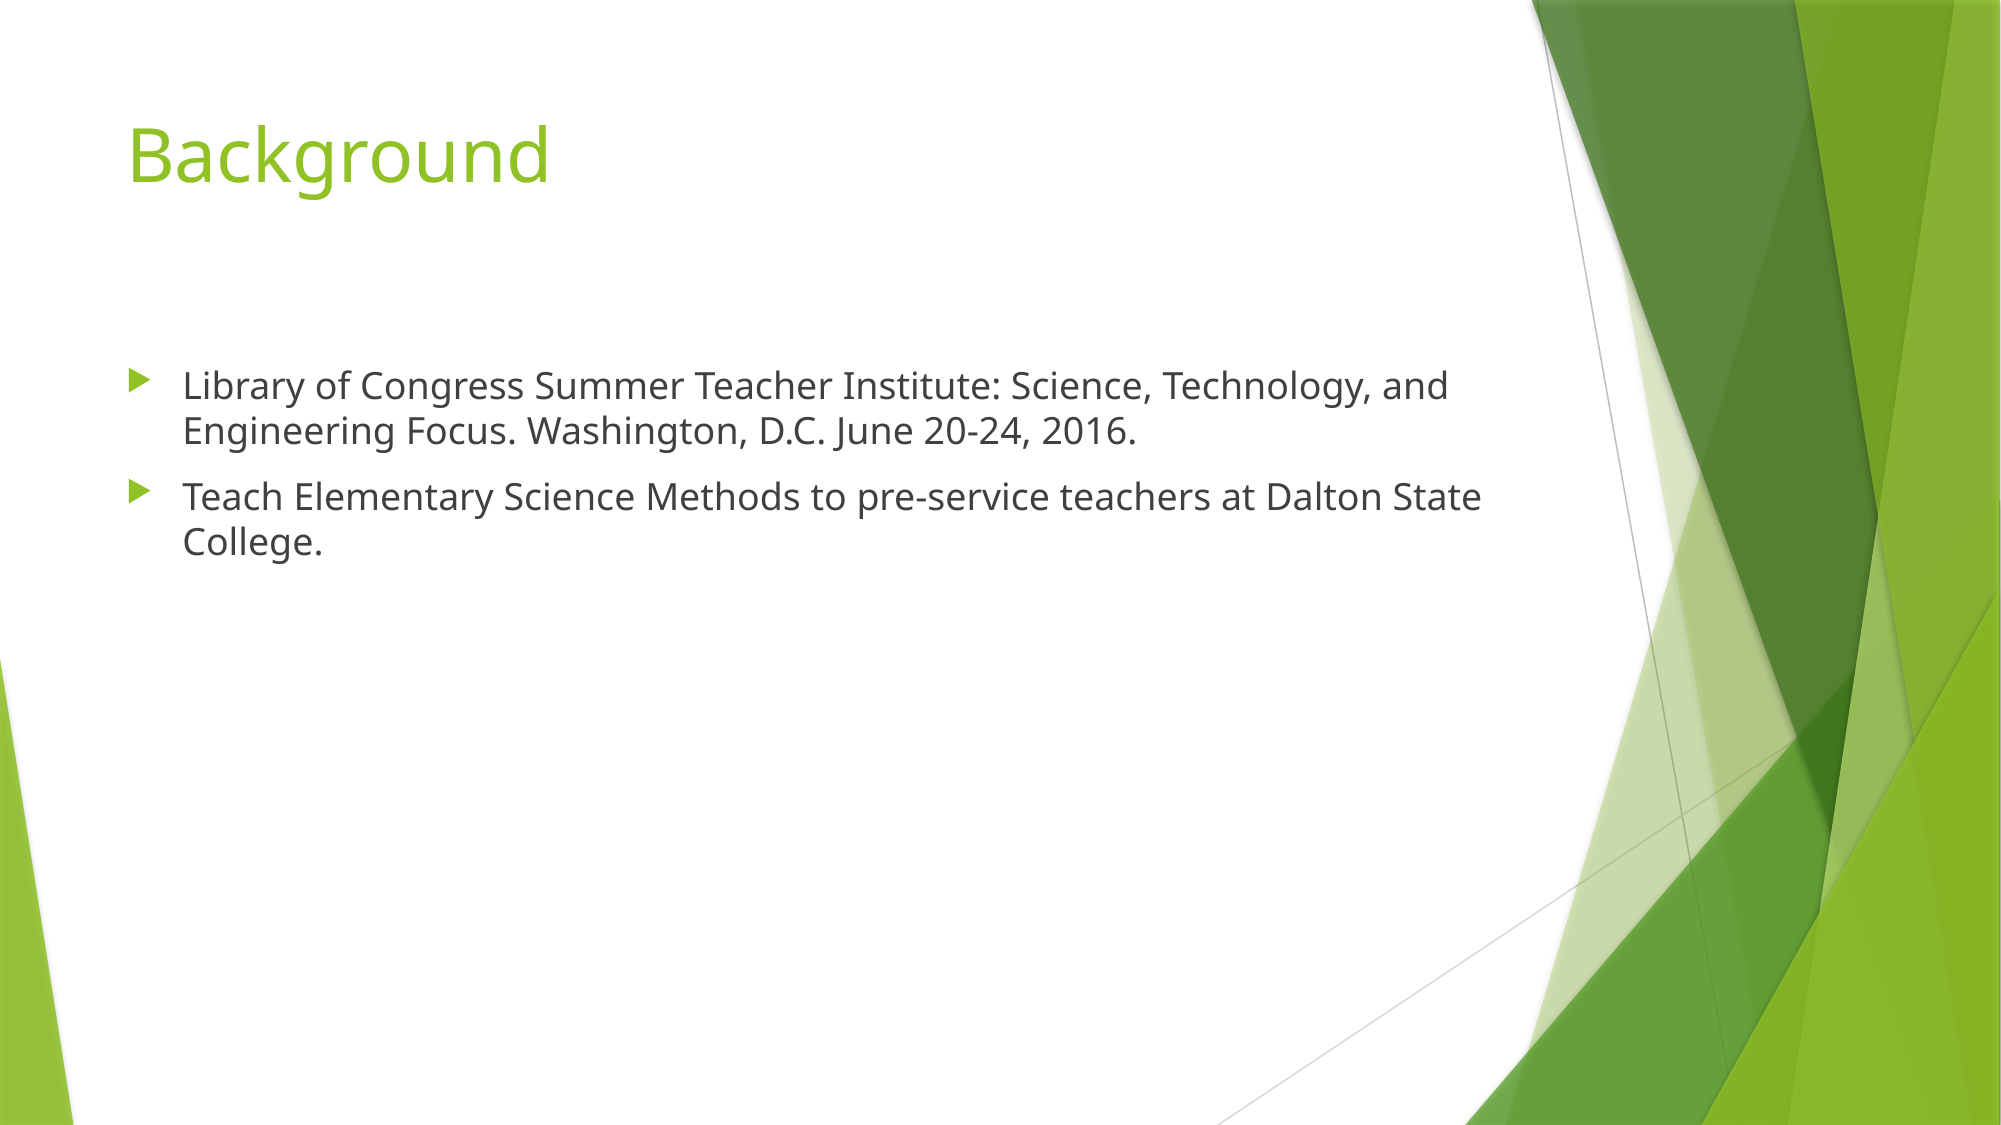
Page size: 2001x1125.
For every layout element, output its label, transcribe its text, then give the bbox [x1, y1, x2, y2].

list Library of Congress Summer Teacher Institute: Science, Technology, and Engineering Focus. Washington, D.C. June 20-24, 2016. Teach Elementary Science Methods to pre-service teachers at Dalton State College. [111, 354, 1522, 992]
title Background [111, 99, 1522, 317]
